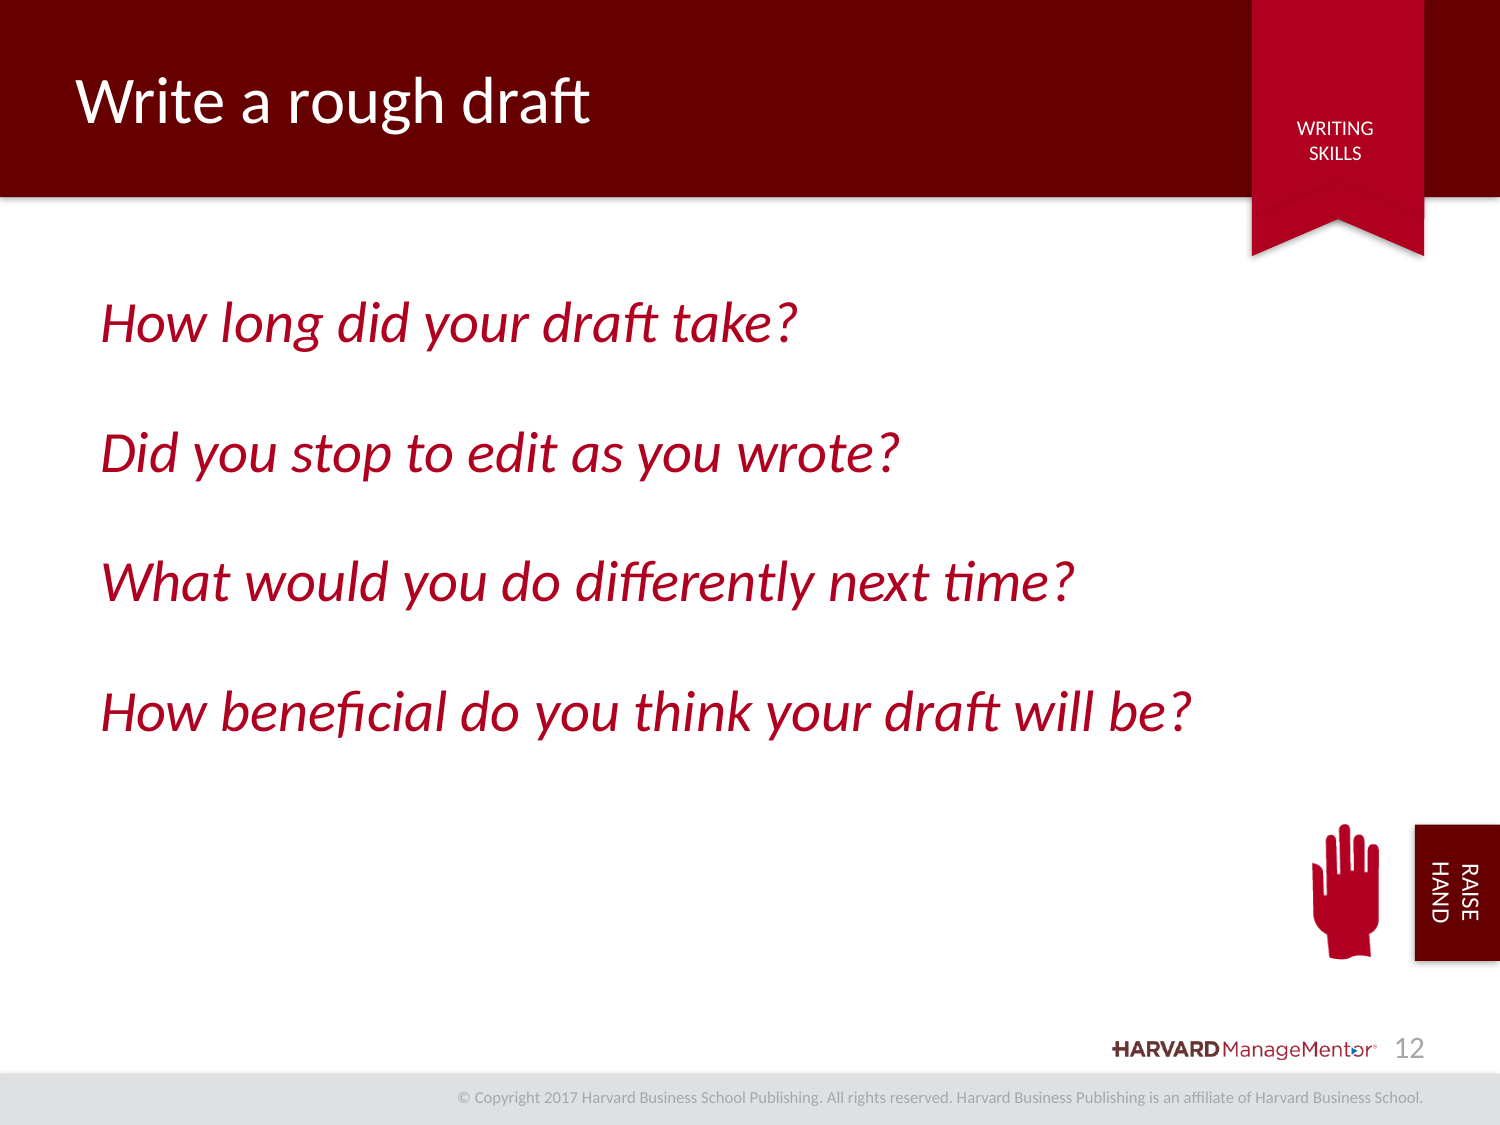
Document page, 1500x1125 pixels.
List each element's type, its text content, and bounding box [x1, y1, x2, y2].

text_box How long did your draft take? Did you stop to edit as you wrote? What would you do differently next time? How beneficial do you think your draft will be? [85, 241, 1257, 841]
picture [1100, 1034, 1380, 1067]
title Write a rough draft [75, 29, 1216, 171]
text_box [1309, 823, 1500, 962]
